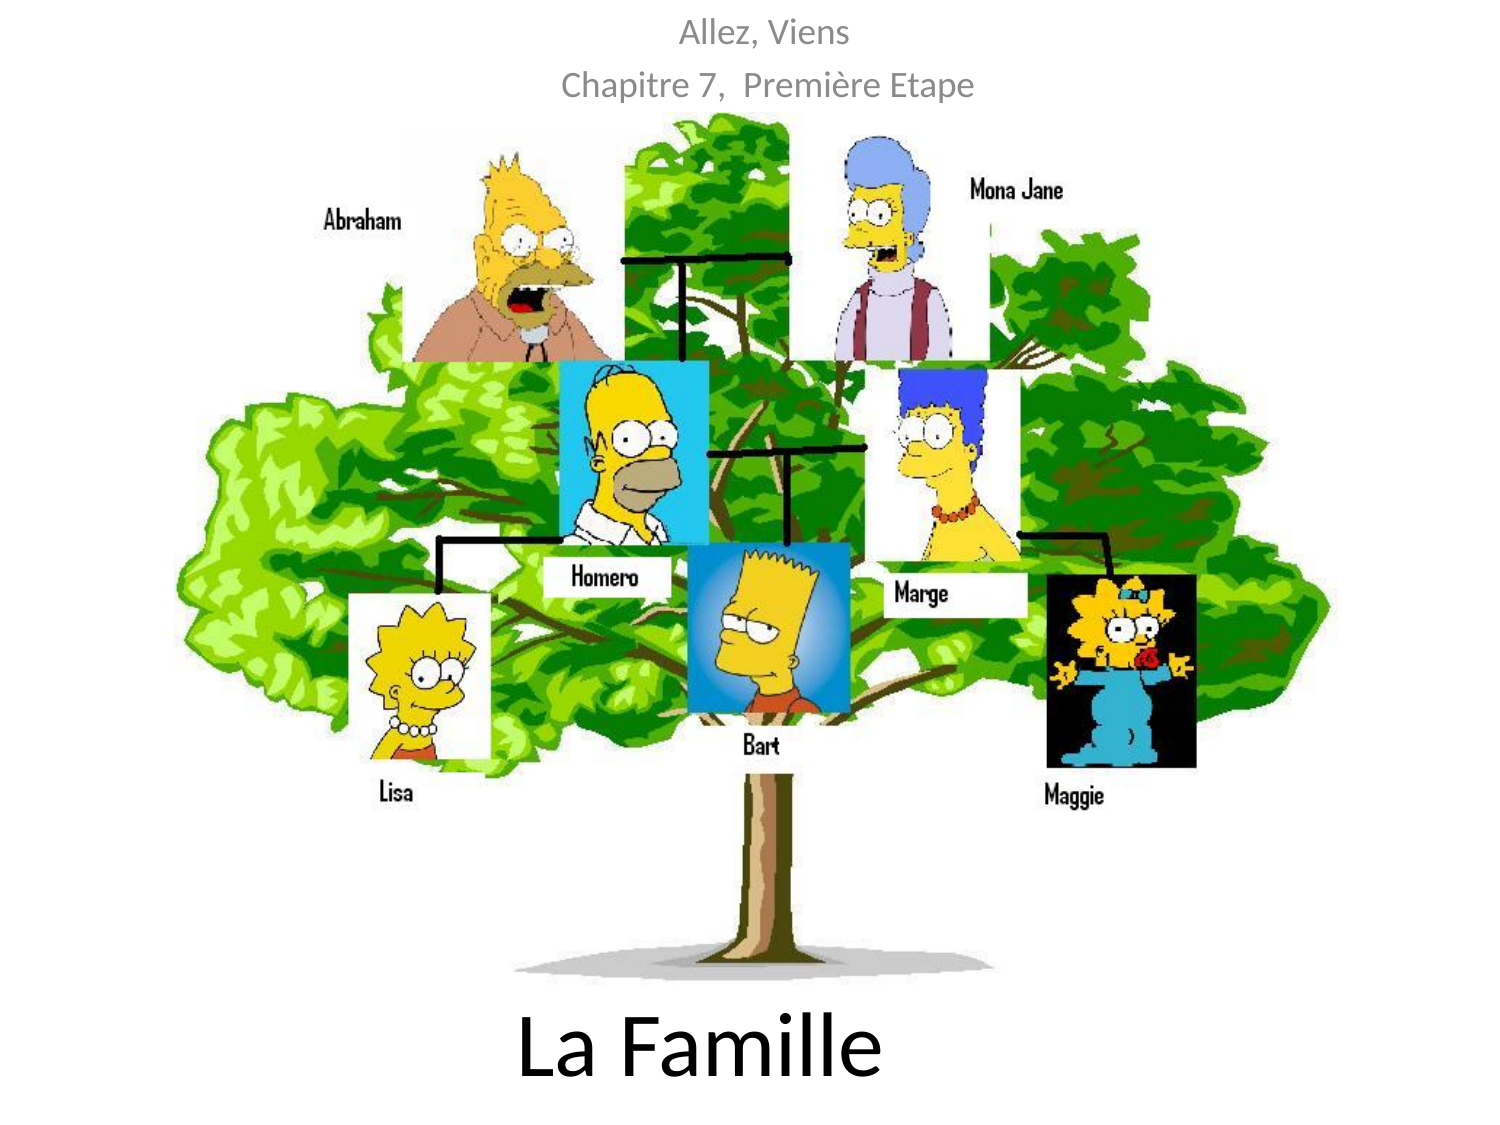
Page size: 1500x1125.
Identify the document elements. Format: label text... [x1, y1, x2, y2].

picture [174, 112, 1338, 985]
title La Famille [87, 975, 1363, 1104]
subtitle Allez, Viens Chapitre 7, Première Etape [324, 0, 1213, 110]
